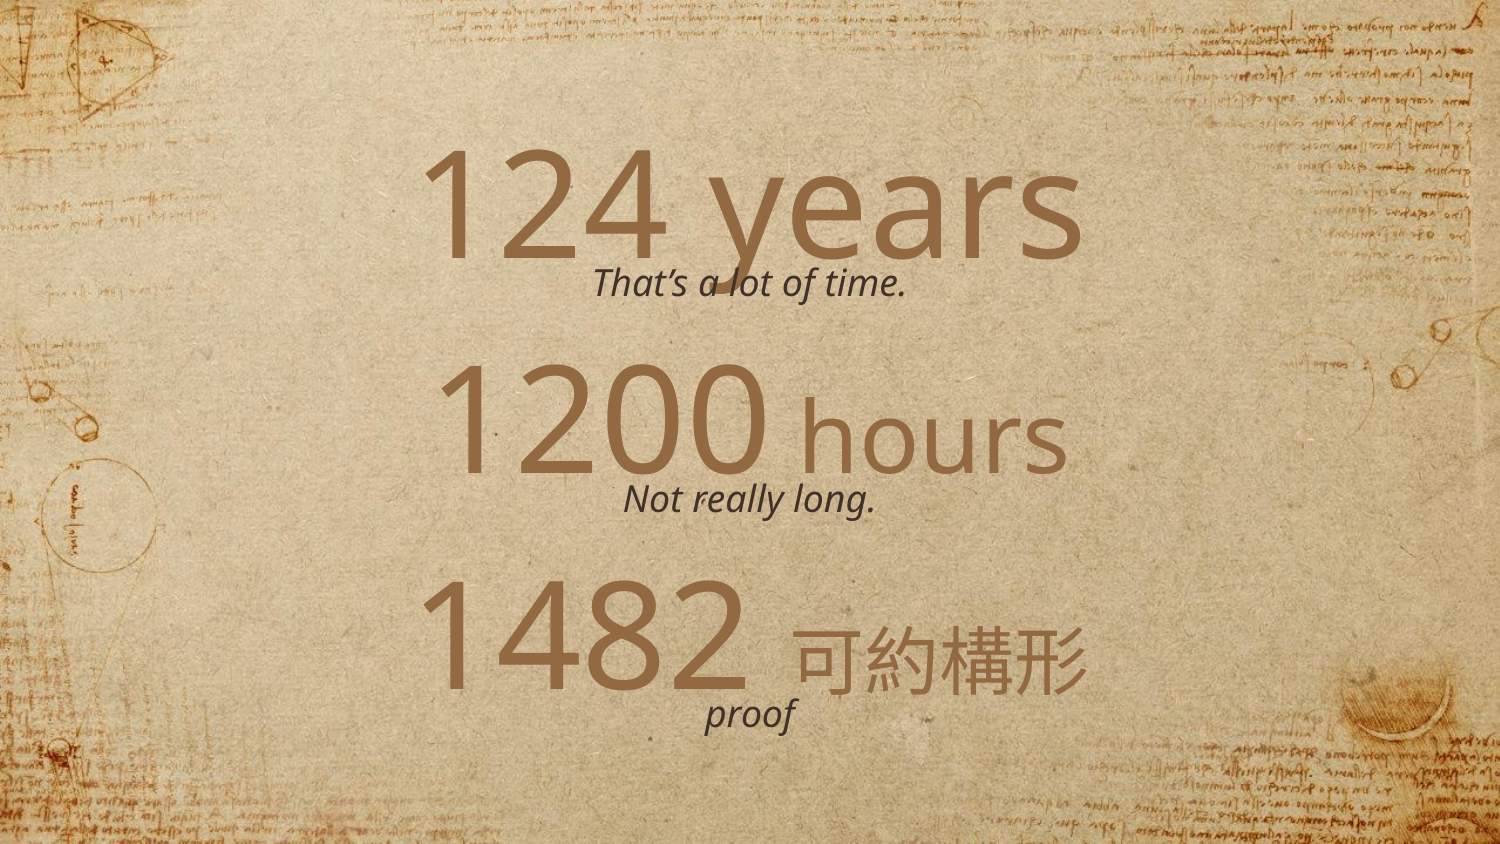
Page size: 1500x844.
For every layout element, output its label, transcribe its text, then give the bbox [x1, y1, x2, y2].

title 1200 hours [112, 371, 1388, 459]
subtitle proof [112, 675, 1388, 752]
title 1482可約構形 [112, 587, 1388, 675]
title 124 years [112, 156, 1388, 244]
subtitle Not really long. [112, 459, 1388, 536]
subtitle That’s a lot of time. [112, 244, 1388, 320]
picture [0, 0, 1500, 844]
